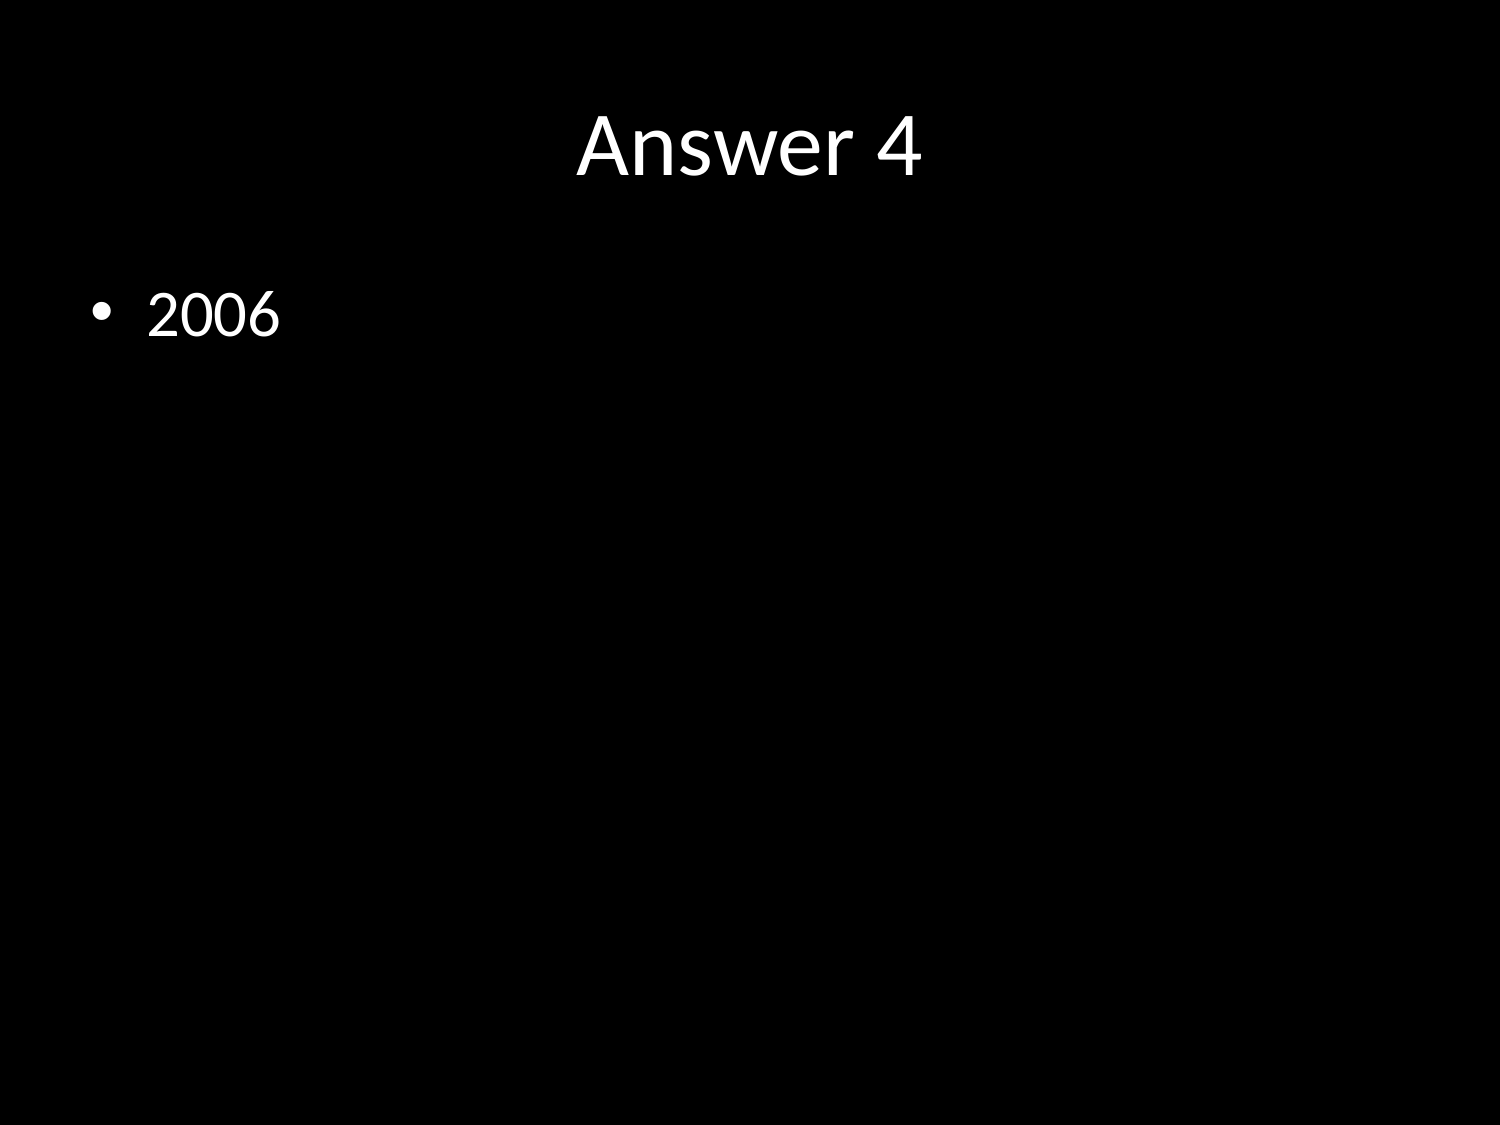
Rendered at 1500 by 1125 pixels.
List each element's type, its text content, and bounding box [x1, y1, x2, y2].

title Answer 4 [75, 45, 1425, 233]
list 2006 [75, 262, 1425, 1005]
